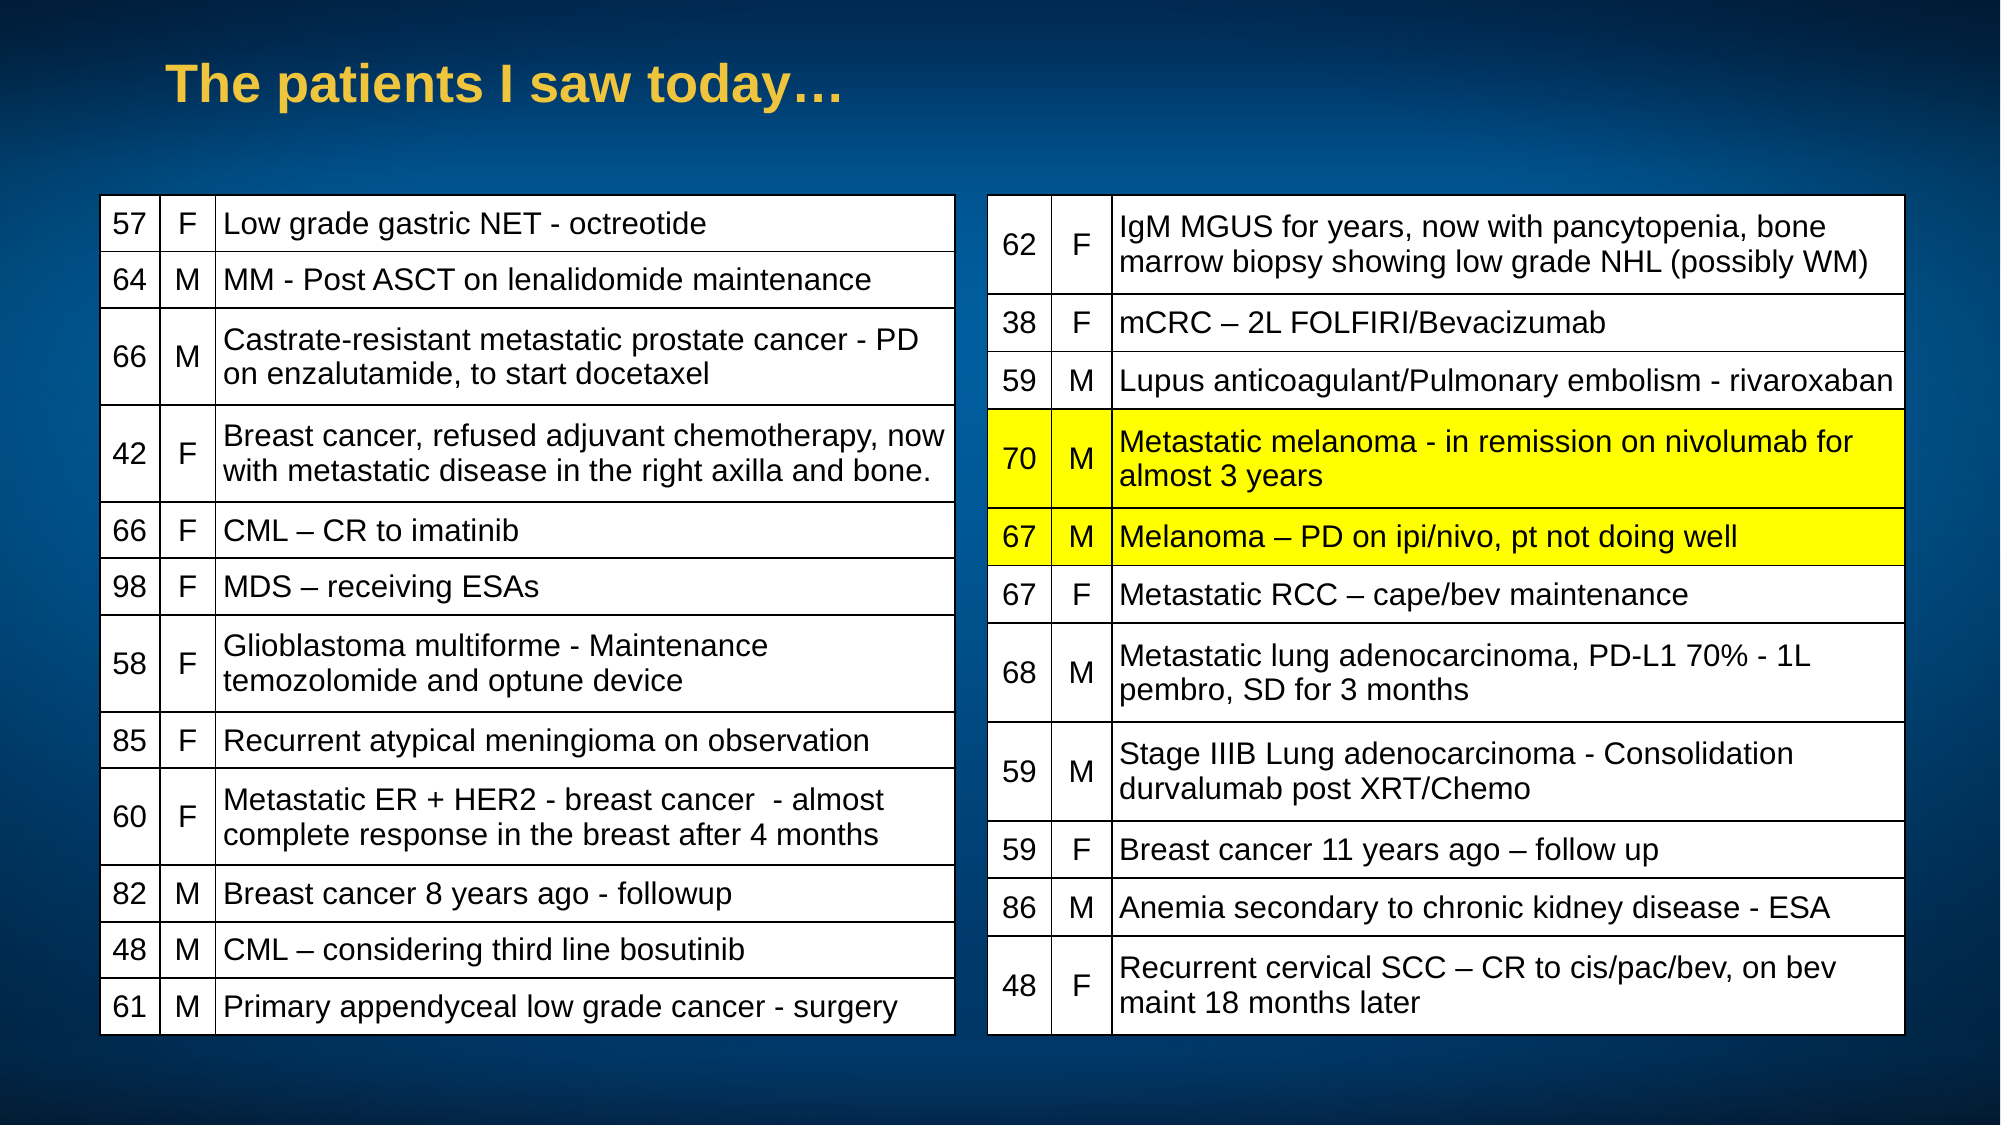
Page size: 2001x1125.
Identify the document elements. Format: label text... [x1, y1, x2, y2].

table_cell Breast cancer, refused adjuvant chemotherapy, now with metastatic disease in the right axilla and bone. [216, 406, 954, 501]
table_cell M [161, 979, 215, 1034]
table_cell M [1052, 352, 1111, 408]
table_cell 42 [101, 406, 159, 501]
table_cell M [1052, 879, 1111, 935]
table_cell CML – considering third line bosutinib [216, 923, 954, 977]
table_cell Recurrent cervical SCC – CR to cis/pac/bev, on bev maint 18 months later [1113, 937, 1904, 1034]
table_cell M [1052, 509, 1111, 565]
table_cell 70 [988, 410, 1051, 507]
table_cell Melanoma – PD on ipi/nivo, pt not doing well [1113, 509, 1904, 565]
table_cell F [161, 769, 215, 864]
table_cell CML – CR to imatinib [216, 503, 954, 557]
table_cell 67 [988, 566, 1051, 622]
table_cell M [1052, 624, 1111, 721]
table_cell 68 [988, 624, 1051, 721]
table_header 62 [988, 196, 1051, 293]
table_cell M [161, 866, 215, 921]
table_cell 48 [101, 923, 159, 977]
table_cell 60 [101, 769, 159, 864]
table_cell 38 [988, 295, 1051, 351]
table_cell F [161, 406, 215, 501]
table_cell F [161, 559, 215, 614]
table_cell Primary appendyceal low grade cancer - surgery [216, 979, 954, 1034]
table_cell 82 [101, 866, 159, 921]
table_cell F [1052, 295, 1111, 351]
table_cell Metastatic RCC – cape/bev maintenance [1113, 566, 1904, 622]
table_cell 66 [101, 309, 159, 404]
table_cell 64 [101, 252, 159, 307]
table_cell Castrate-resistant metastatic prostate cancer - PD on enzalutamide, to start docetaxel [216, 309, 954, 404]
table_header F [161, 196, 215, 251]
table_cell F [1052, 937, 1111, 1034]
title The patients I saw today… [150, 0, 1850, 163]
table_cell Metastatic ER + HER2 - breast cancer - almost complete response in the breast after 4 months [216, 769, 954, 864]
table_header 57 [101, 196, 159, 251]
table_cell MDS – receiving ESAs [216, 559, 954, 614]
table_cell M [161, 309, 215, 404]
table_header IgM MGUS for years, now with pancytopenia, bone marrow biopsy showing low grade NHL (possibly WM) [1113, 196, 1904, 293]
table_cell Stage IIIB Lung adenocarcinoma - Consolidation durvalumab post XRT/Chemo [1113, 723, 1904, 820]
table_cell 86 [988, 879, 1051, 935]
table_cell Breast cancer 8 years ago - followup [216, 866, 954, 921]
table_cell MM - Post ASCT on lenalidomide maintenance [216, 252, 954, 307]
table_cell M [161, 252, 215, 307]
table_cell 59 [988, 352, 1051, 408]
table_cell M [161, 923, 215, 977]
picture [0, 0, 2001, 1125]
table_cell 66 [101, 503, 159, 557]
table_cell 98 [101, 559, 159, 614]
table_cell F [1052, 566, 1111, 622]
table_cell Glioblastoma multiforme - Maintenance temozolomide and optune device [216, 616, 954, 711]
table_cell M [1052, 723, 1111, 820]
table_cell Metastatic melanoma - in remission on nivolumab for almost 3 years [1113, 410, 1904, 507]
table_cell Lupus anticoagulant/Pulmonary embolism - rivaroxaban [1113, 352, 1904, 408]
table_cell mCRC – 2L FOLFIRI/Bevacizumab [1113, 295, 1904, 351]
table_cell 59 [988, 822, 1051, 877]
table_cell 67 [988, 509, 1051, 565]
table_cell 58 [101, 616, 159, 711]
table_cell 85 [101, 713, 159, 767]
table_cell M [1052, 410, 1111, 507]
table_cell F [161, 713, 215, 767]
table_cell F [161, 616, 215, 711]
table_cell Breast cancer 11 years ago – follow up [1113, 822, 1904, 877]
table_cell 48 [988, 937, 1051, 1034]
table_cell F [1052, 822, 1111, 877]
table_cell Metastatic lung adenocarcinoma, PD-L1 70% - 1L pembro, SD for 3 months [1113, 624, 1904, 721]
table_cell Recurrent atypical meningioma on observation [216, 713, 954, 767]
table_cell F [161, 503, 215, 557]
table_header F [1052, 196, 1111, 293]
table_cell 61 [101, 979, 159, 1034]
table_header Low grade gastric NET - octreotide [216, 196, 954, 251]
table_cell 59 [988, 723, 1051, 820]
table_cell Anemia secondary to chronic kidney disease - ESA [1113, 879, 1904, 935]
